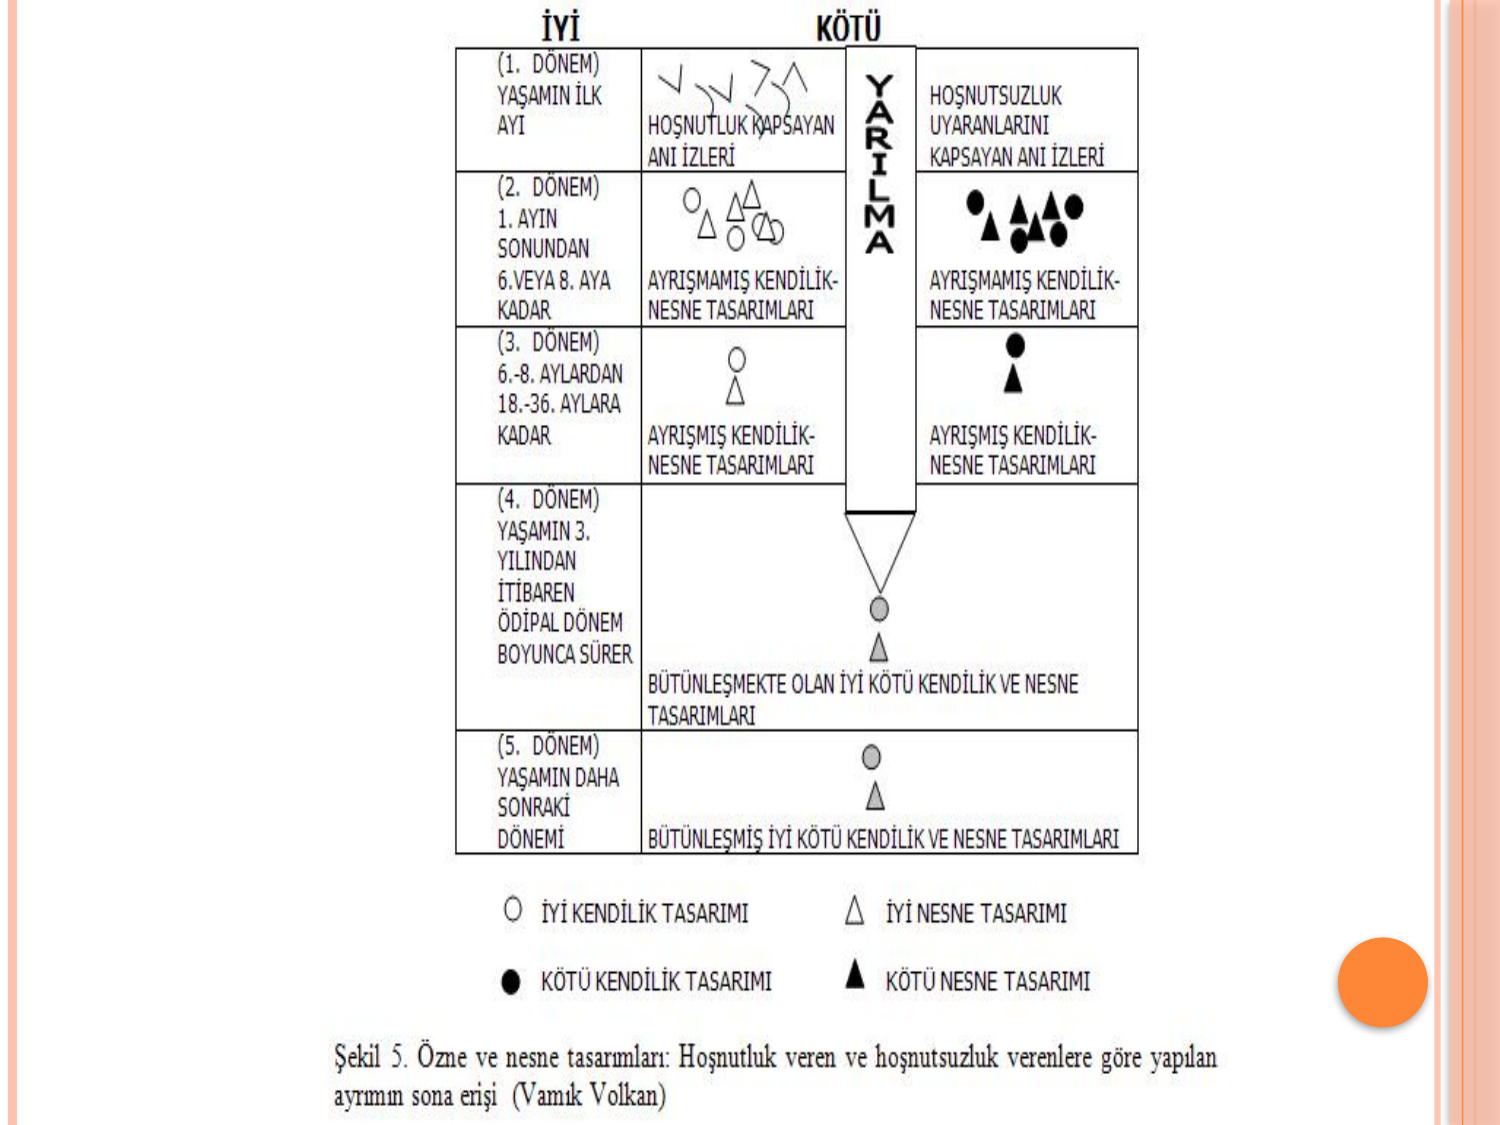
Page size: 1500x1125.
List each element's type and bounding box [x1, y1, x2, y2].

list [305, 0, 1231, 1125]
